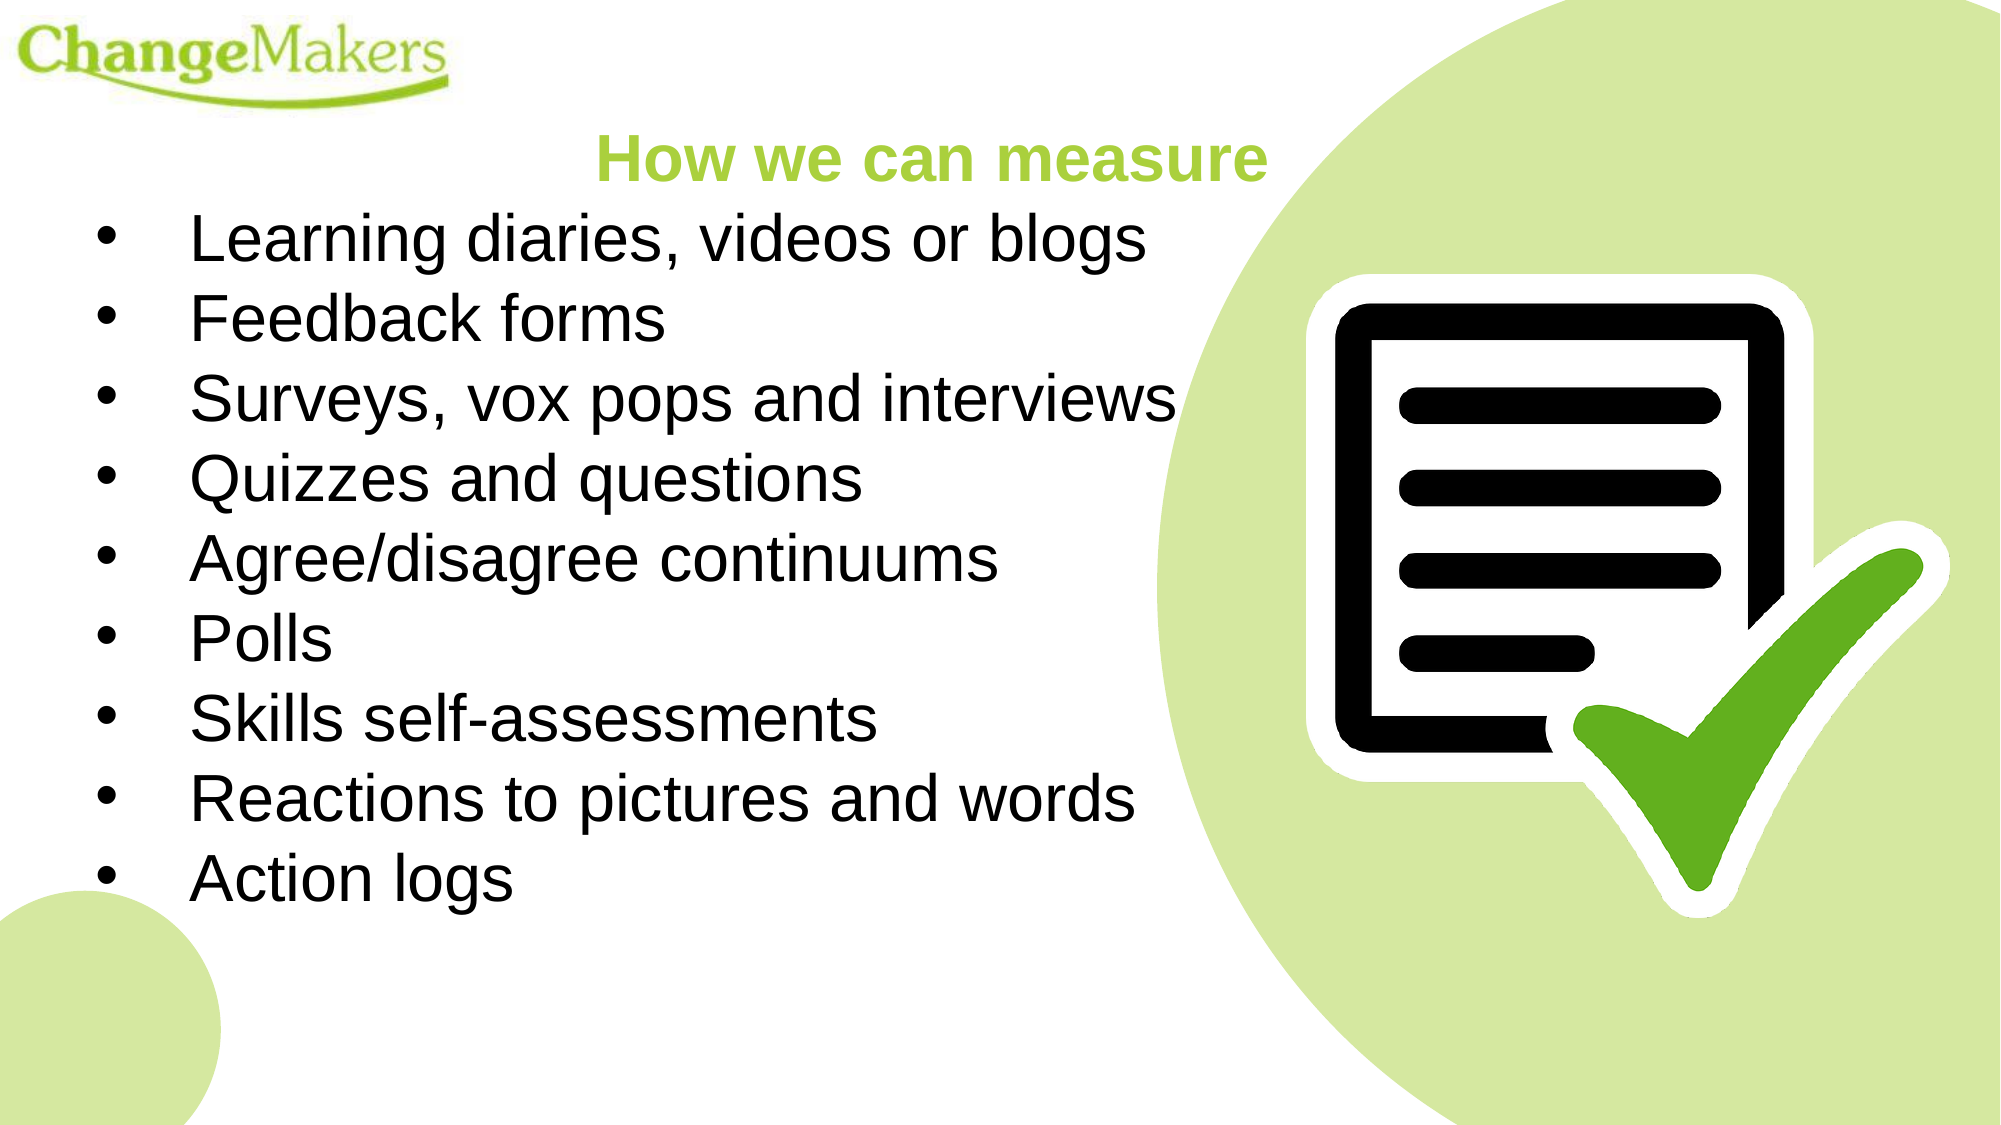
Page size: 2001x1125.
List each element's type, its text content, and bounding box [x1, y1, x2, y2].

text_box How we can measure Learning diaries, videos or blogs Feedback forms Surveys, vox pops and interviews Quizzes and questions Agree/disagree continuums Polls Skills self-assessments Reactions to pictures and words Action logs [81, 67, 1784, 1032]
picture [0, 15, 508, 118]
picture [1306, 274, 1950, 918]
